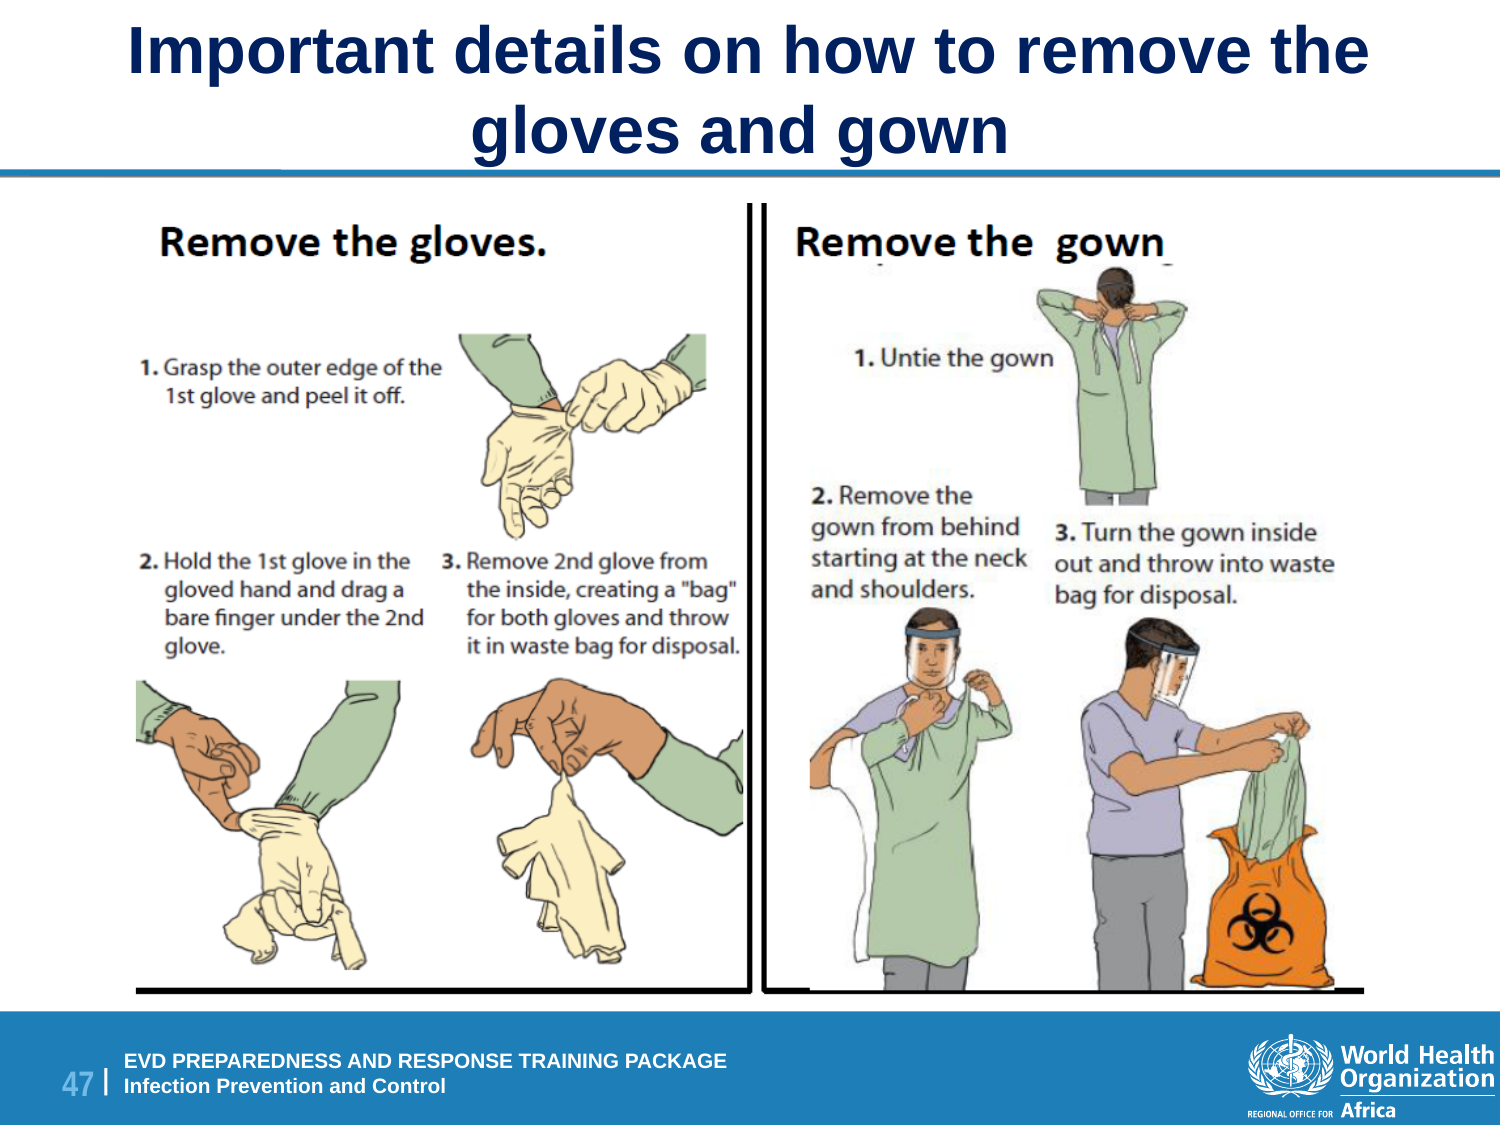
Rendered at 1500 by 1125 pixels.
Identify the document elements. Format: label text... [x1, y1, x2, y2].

picture [135, 203, 1365, 997]
title Important details on how to remove the gloves and gown [0, 24, 1500, 150]
